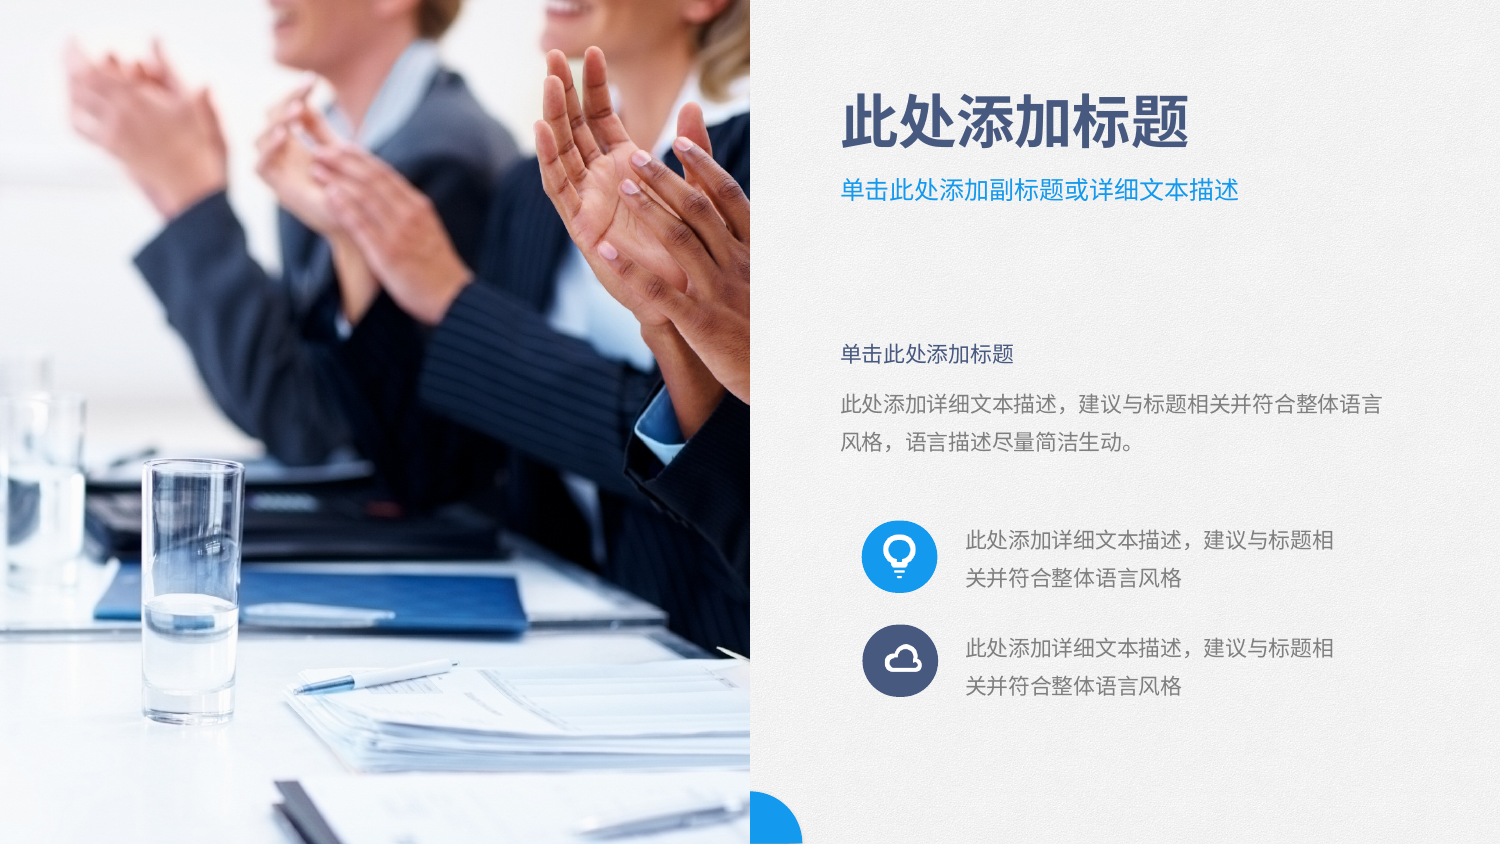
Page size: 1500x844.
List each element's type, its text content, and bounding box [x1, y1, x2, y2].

list 此处添加详细文本描述，建议与标题相关并符合整体语言风格，语言描述尽量简洁生动。 [825, 381, 1400, 535]
text_box [880, 591, 919, 596]
list 此处添加详细文本描述，建议与标题相关并符合整体语言风格 [950, 507, 1350, 558]
list 单击此处添加副标题或详细文本描述 [825, 159, 1500, 213]
text_box [859, 518, 940, 582]
list 此处添加详细文本描述，建议与标题相关并符合整体语言风格 [950, 615, 1350, 693]
list 单击此处添加标题 [825, 321, 1400, 381]
text_box [860, 622, 941, 700]
title 此处添加标题 [825, 50, 1500, 159]
picture [0, 0, 1500, 844]
